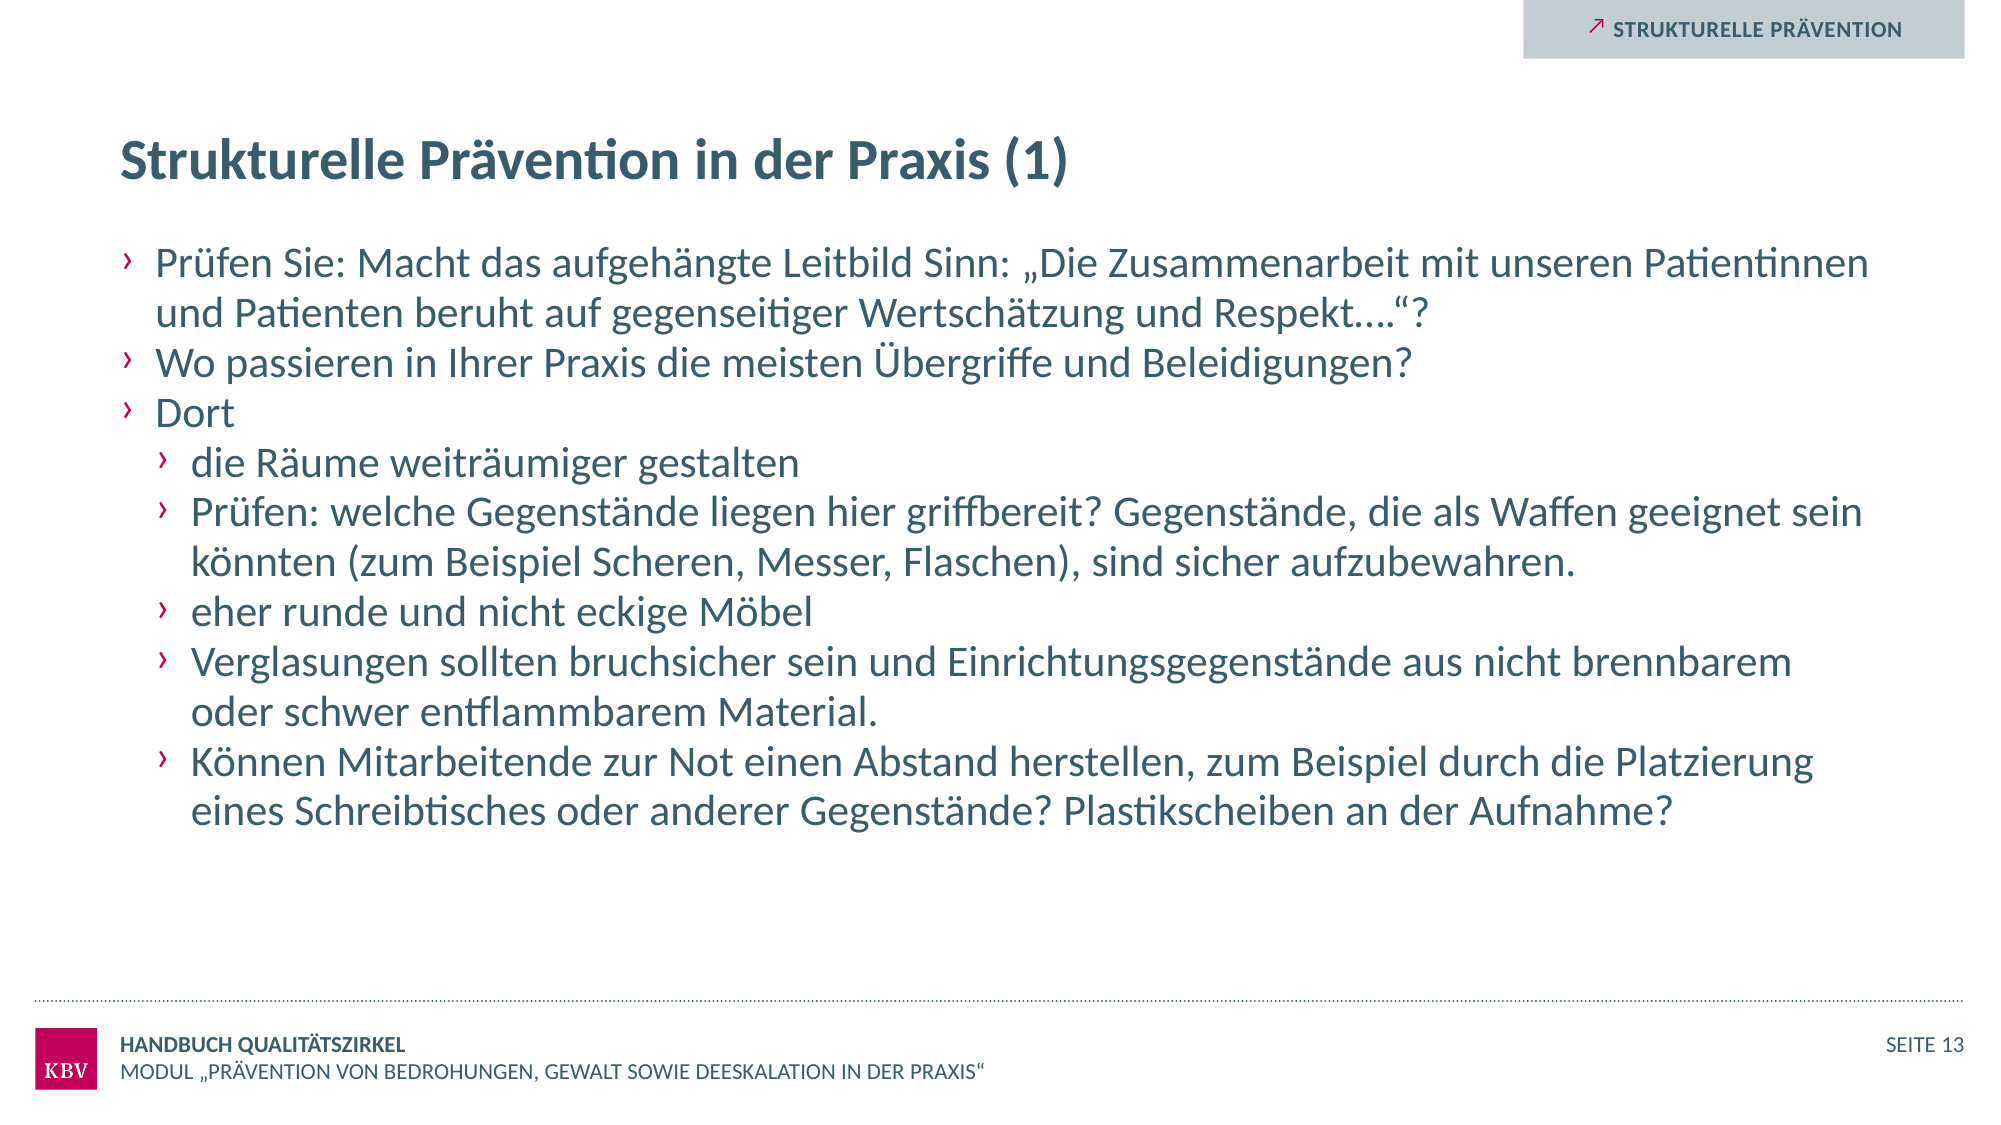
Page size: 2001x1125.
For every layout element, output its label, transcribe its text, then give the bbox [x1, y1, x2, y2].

footer Handbuch Qualitätszirkel [120, 1030, 1668, 1057]
list Prüfen Sie: Macht das aufgehängte Leitbild Sinn: „Die Zusammenarbeit mit unseren Patientinnen und Patienten beruht auf gegenseitiger Wertschätzung und Respekt….“? Wo passieren in Ihrer Praxis die meisten Übergriffe und Beleidigungen? Dort die Räume weiträumiger gestalten Prüfen: welche Gegenstände liegen hier griffbereit? Gegenstände, die als Waffen geeignet sein könnten (zum Beispiel Scheren, Messer, Flaschen), sind sicher aufzubewahren. eher runde und nicht eckige Möbel Verglasungen sollten bruchsicher sein und Einrichtungsgegenstände aus nicht brennbarem oder schwer entflammbarem Material. Können Mitarbeitende zur Not einen Abstand herstellen, zum Beispiel durch die Platzierung eines Schreibtisches oder anderer Gegenstände? Plastikscheiben an der Aufnahme? [120, 237, 1880, 945]
list Strukturelle Prävention [1523, 0, 1965, 59]
title Strukturelle Prävention in der Praxis (1) [120, 129, 1880, 201]
slide_number Seite 13 [1787, 1030, 1965, 1057]
slide_number Modul „Prävention von Bedrohungen, Gewalt sowie Deeskalation in der Praxis“ [120, 1057, 1668, 1084]
